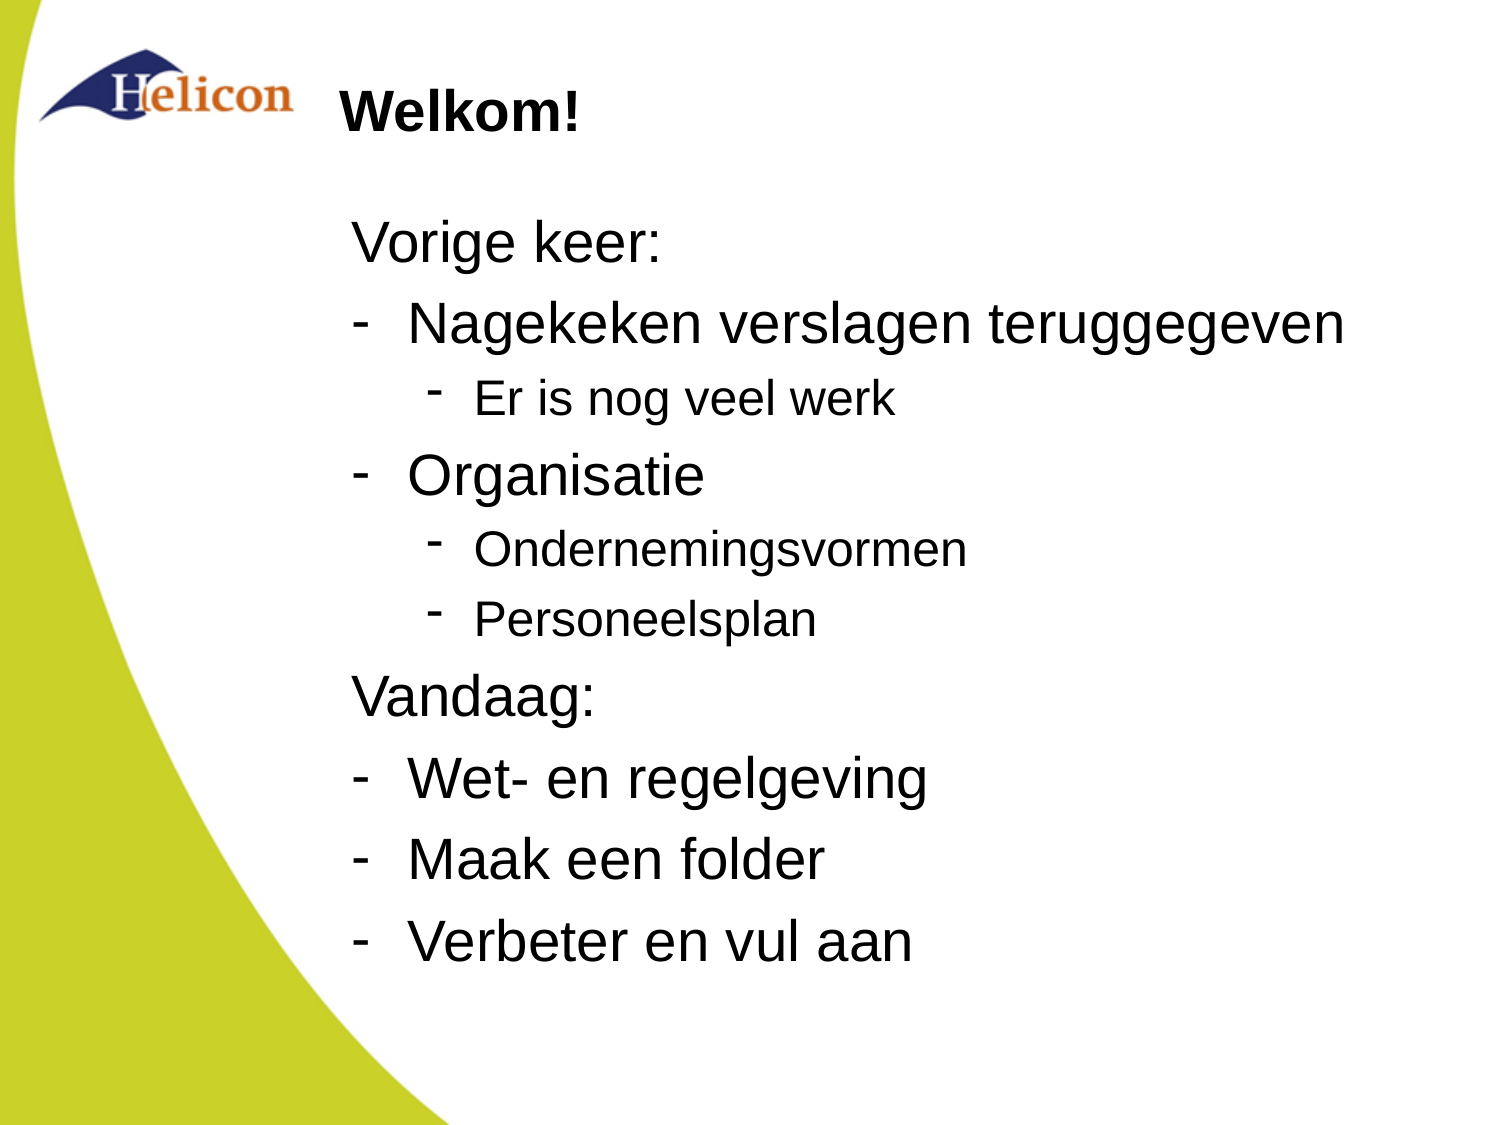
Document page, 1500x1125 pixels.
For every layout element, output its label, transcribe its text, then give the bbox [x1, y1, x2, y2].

title Welkom! [324, 54, 1415, 161]
list Vorige keer: Nagekeken verslagen teruggegeven Er is nog veel werk Organisatie Ondernemingsvormen Personeelsplan Vandaag: Wet- en regelgeving Maak een folder Verbeter en vul aan [336, 196, 1425, 1005]
picture [0, 0, 1500, 1125]
